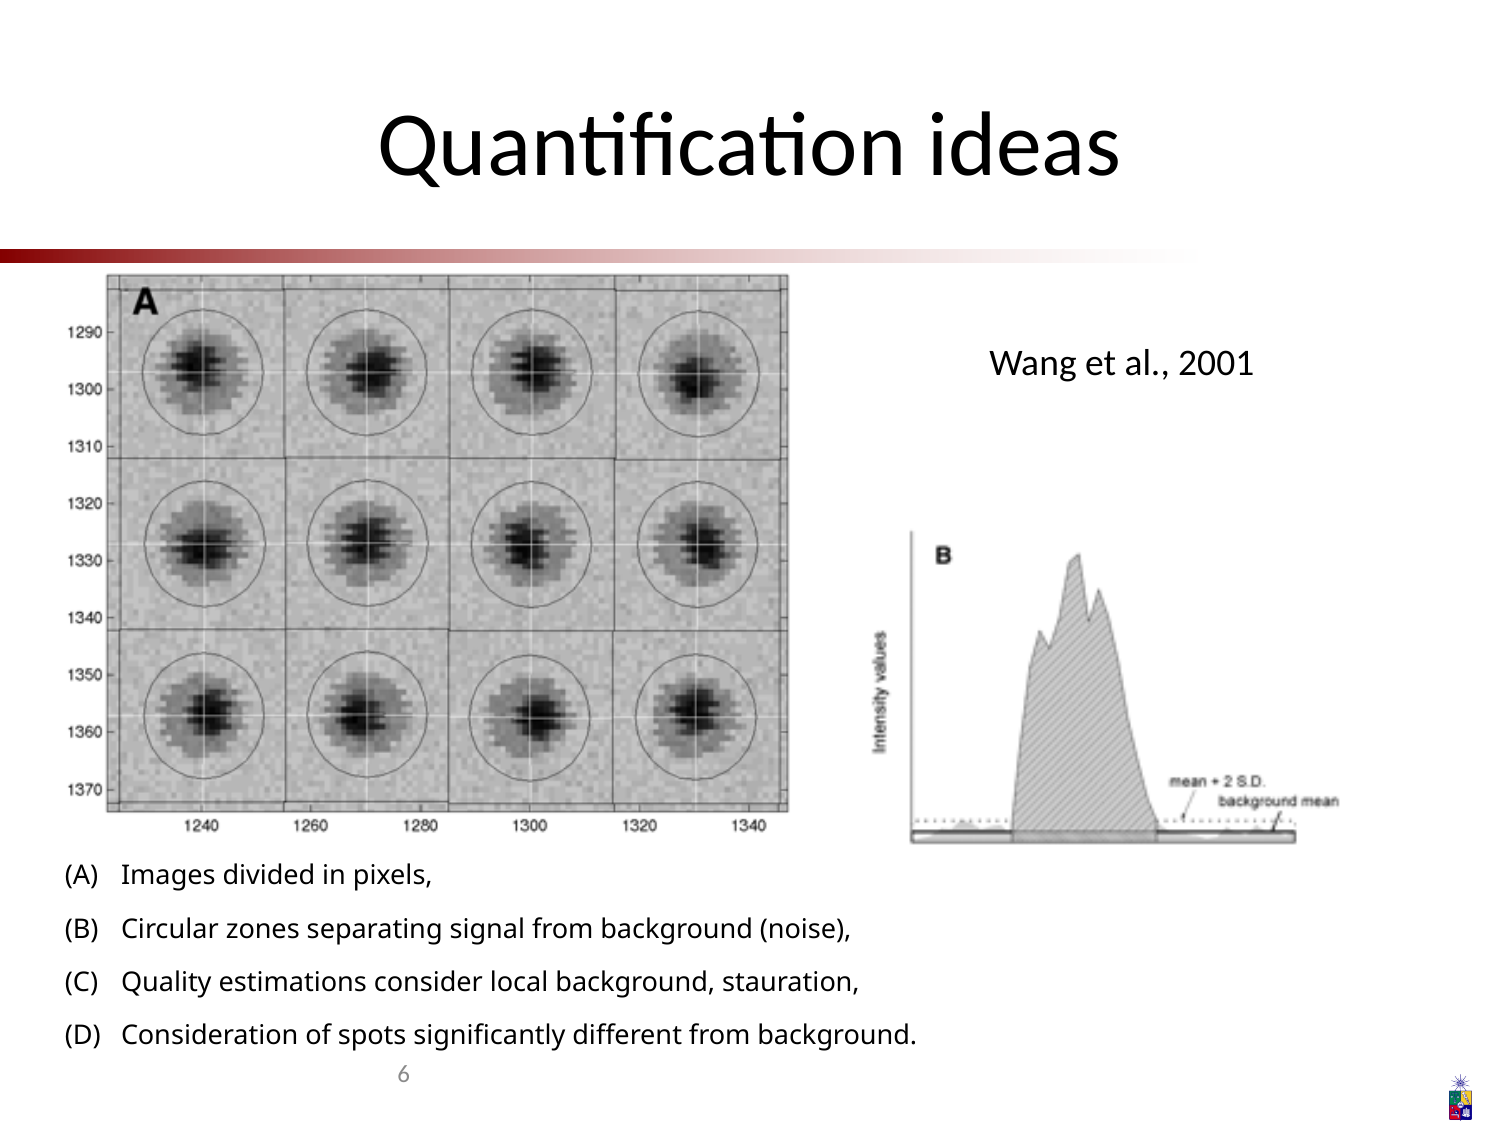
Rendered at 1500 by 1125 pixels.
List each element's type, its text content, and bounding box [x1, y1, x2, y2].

text_box Images divided in pixels, Circular zones separating signal from background (noise), Quality estimations consider local background, stauration, Consideration of spots significantly different from background. [64, 857, 1436, 1069]
text_box Wang et al., 2001 [982, 337, 1262, 383]
text_box [0, 249, 1200, 263]
slide_number 6 [75, 1069, 425, 1103]
picture [64, 266, 795, 837]
picture [1449, 1074, 1472, 1122]
picture [867, 526, 1342, 847]
title Quantification ideas [75, 45, 1425, 233]
